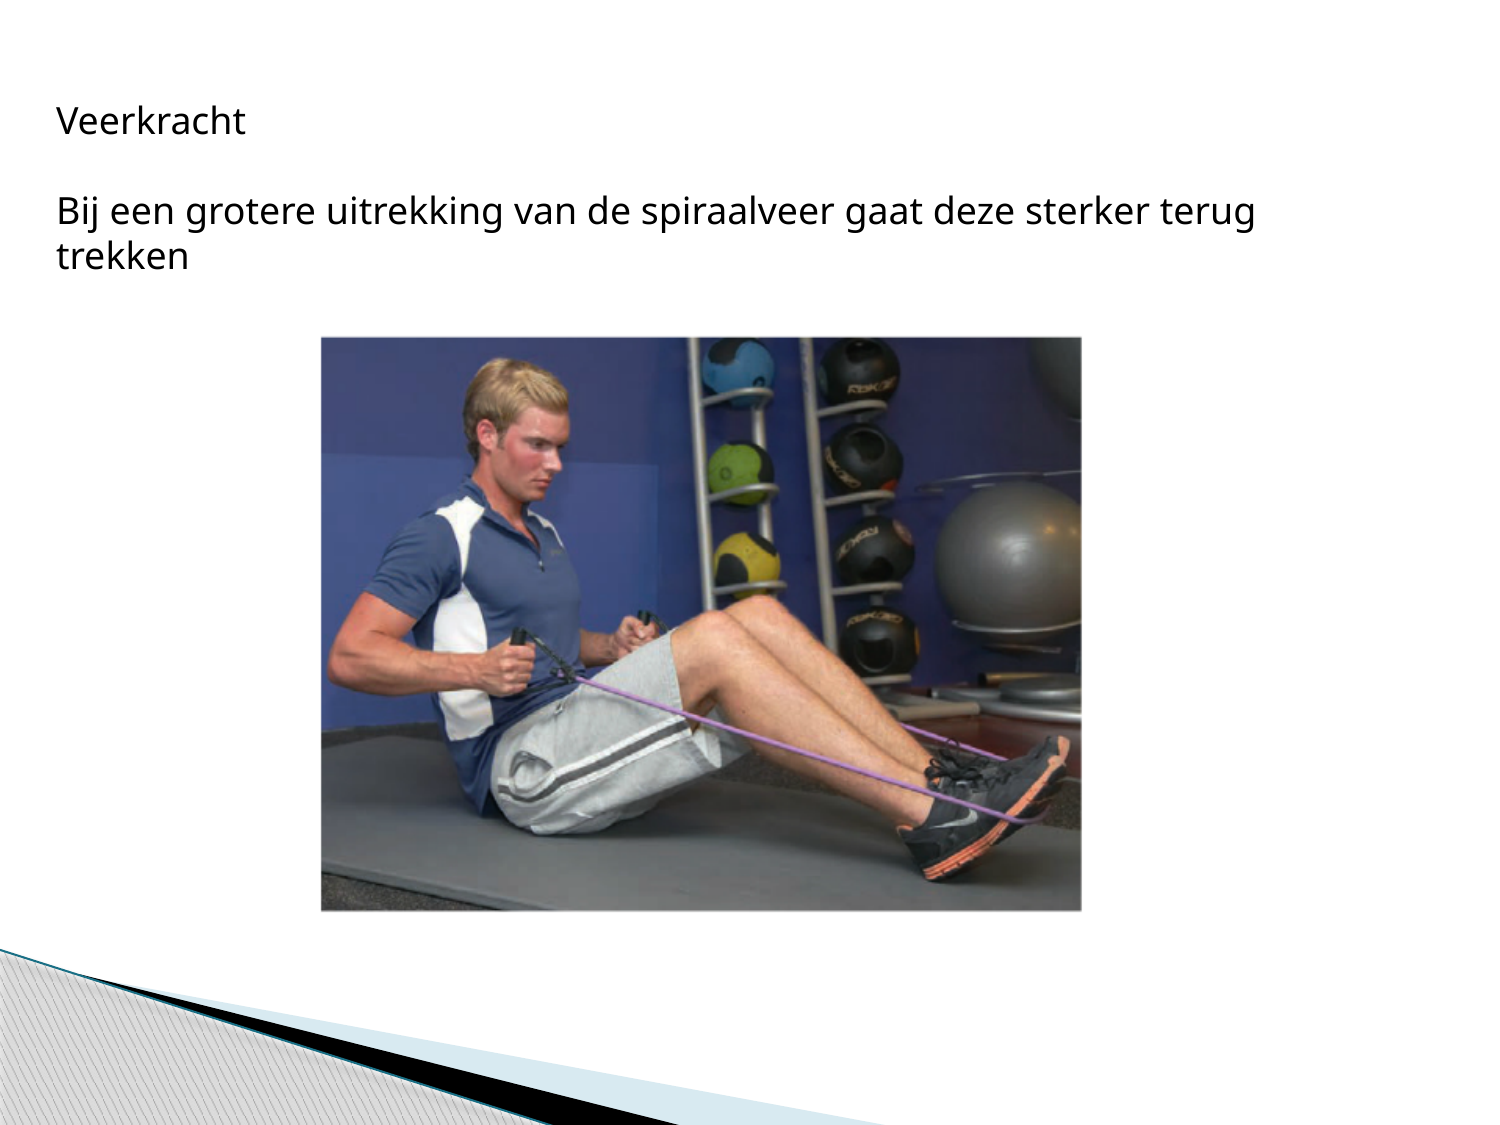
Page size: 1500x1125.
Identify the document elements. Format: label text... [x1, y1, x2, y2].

text_box Veerkracht Bij een grotere uitrekking van de spiraalveer gaat deze sterker terug trekken [41, 89, 1317, 285]
picture [312, 327, 1093, 921]
